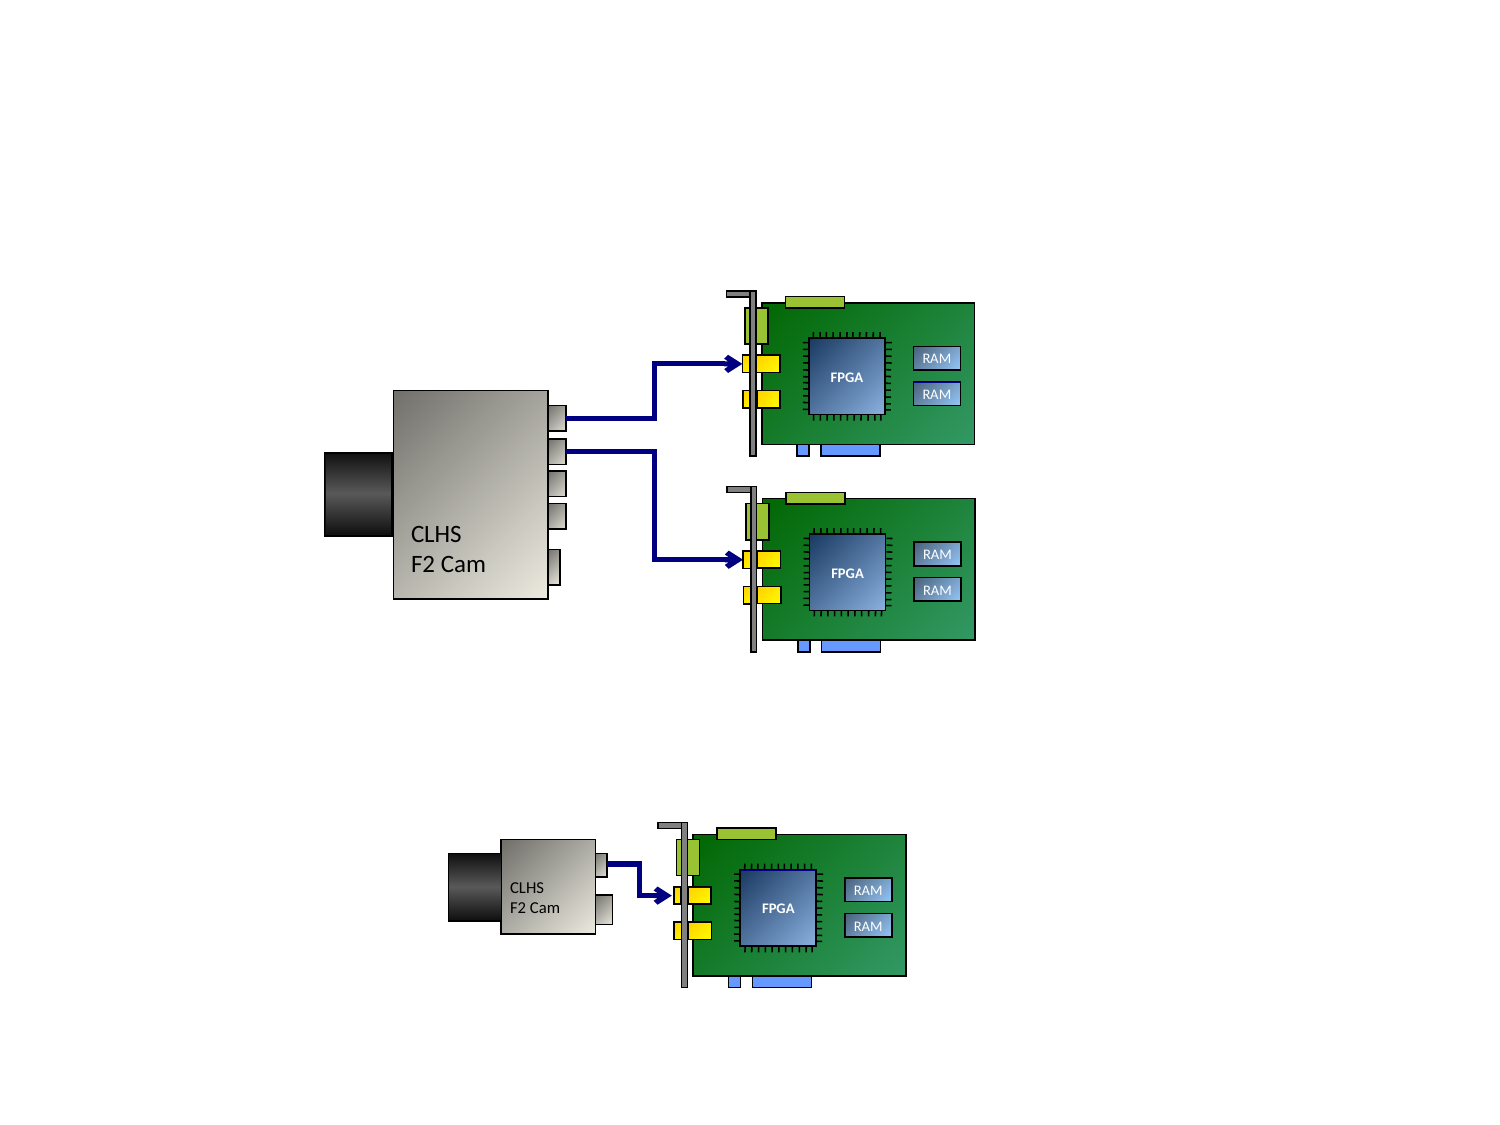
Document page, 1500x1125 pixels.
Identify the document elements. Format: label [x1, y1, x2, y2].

text_box [606, 863, 652, 896]
text_box [726, 486, 976, 653]
text_box [565, 363, 720, 419]
text_box [726, 290, 975, 457]
text_box [565, 451, 744, 560]
text_box [448, 839, 613, 935]
text_box [657, 822, 907, 988]
text_box [324, 390, 567, 600]
